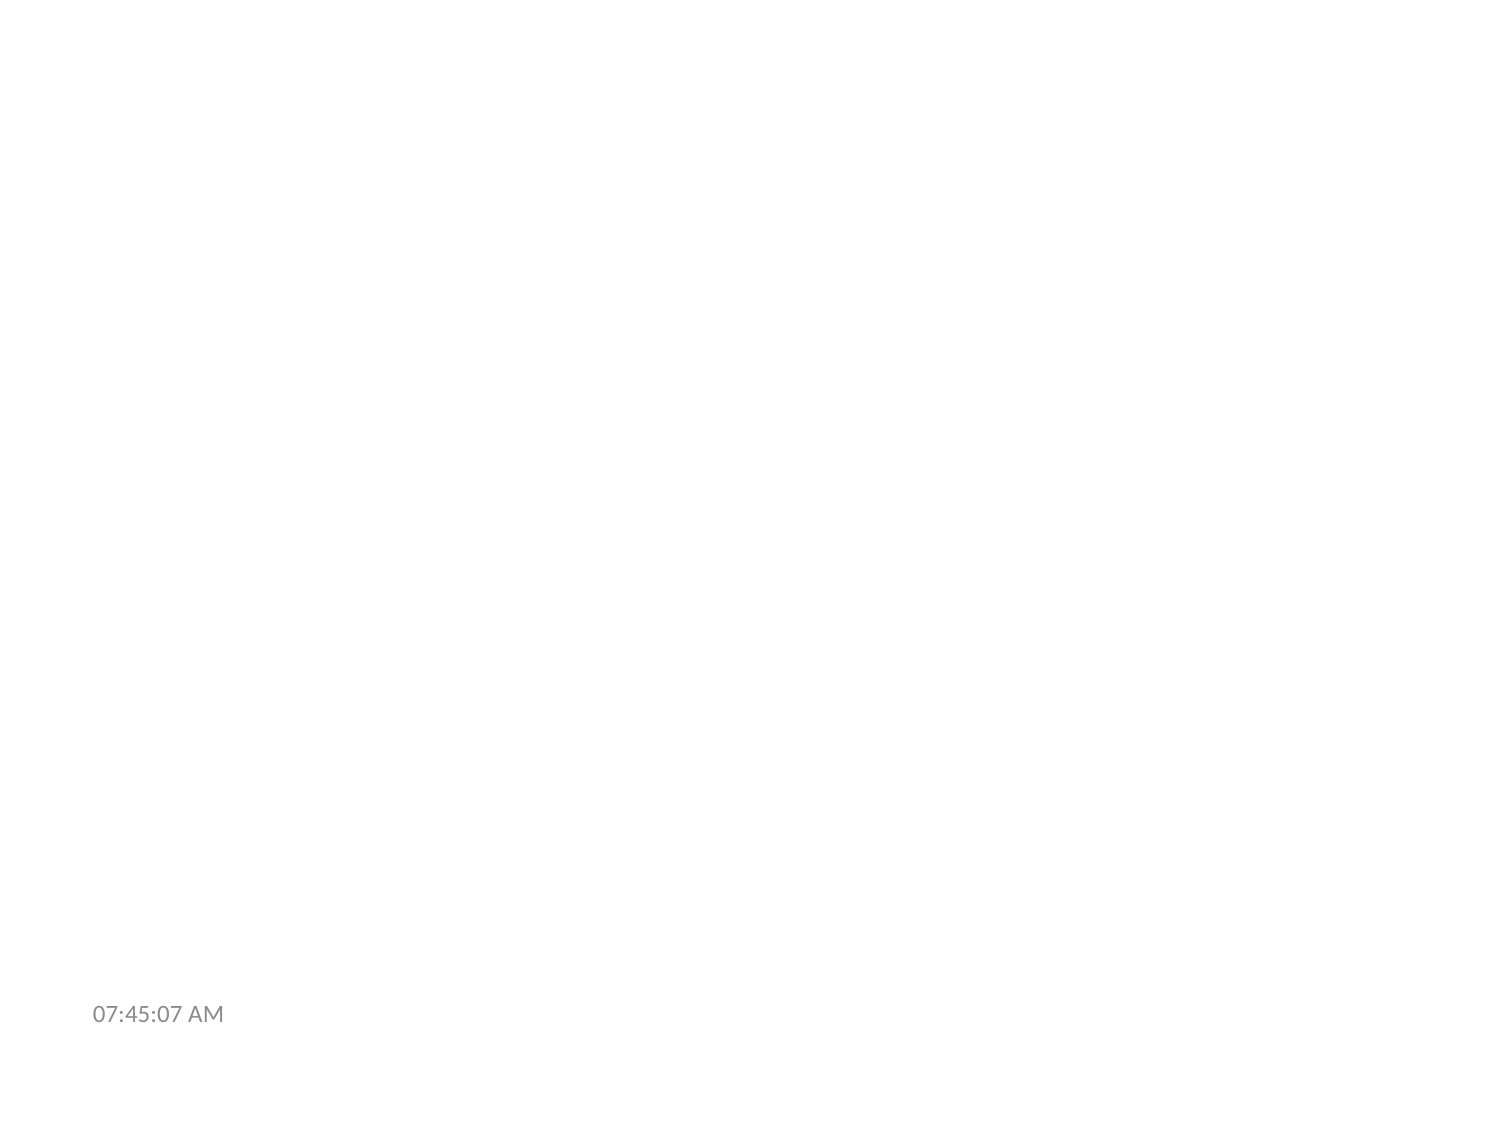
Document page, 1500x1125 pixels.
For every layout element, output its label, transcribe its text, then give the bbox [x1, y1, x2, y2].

text_box 3:35:09 PM [77, 982, 428, 1043]
